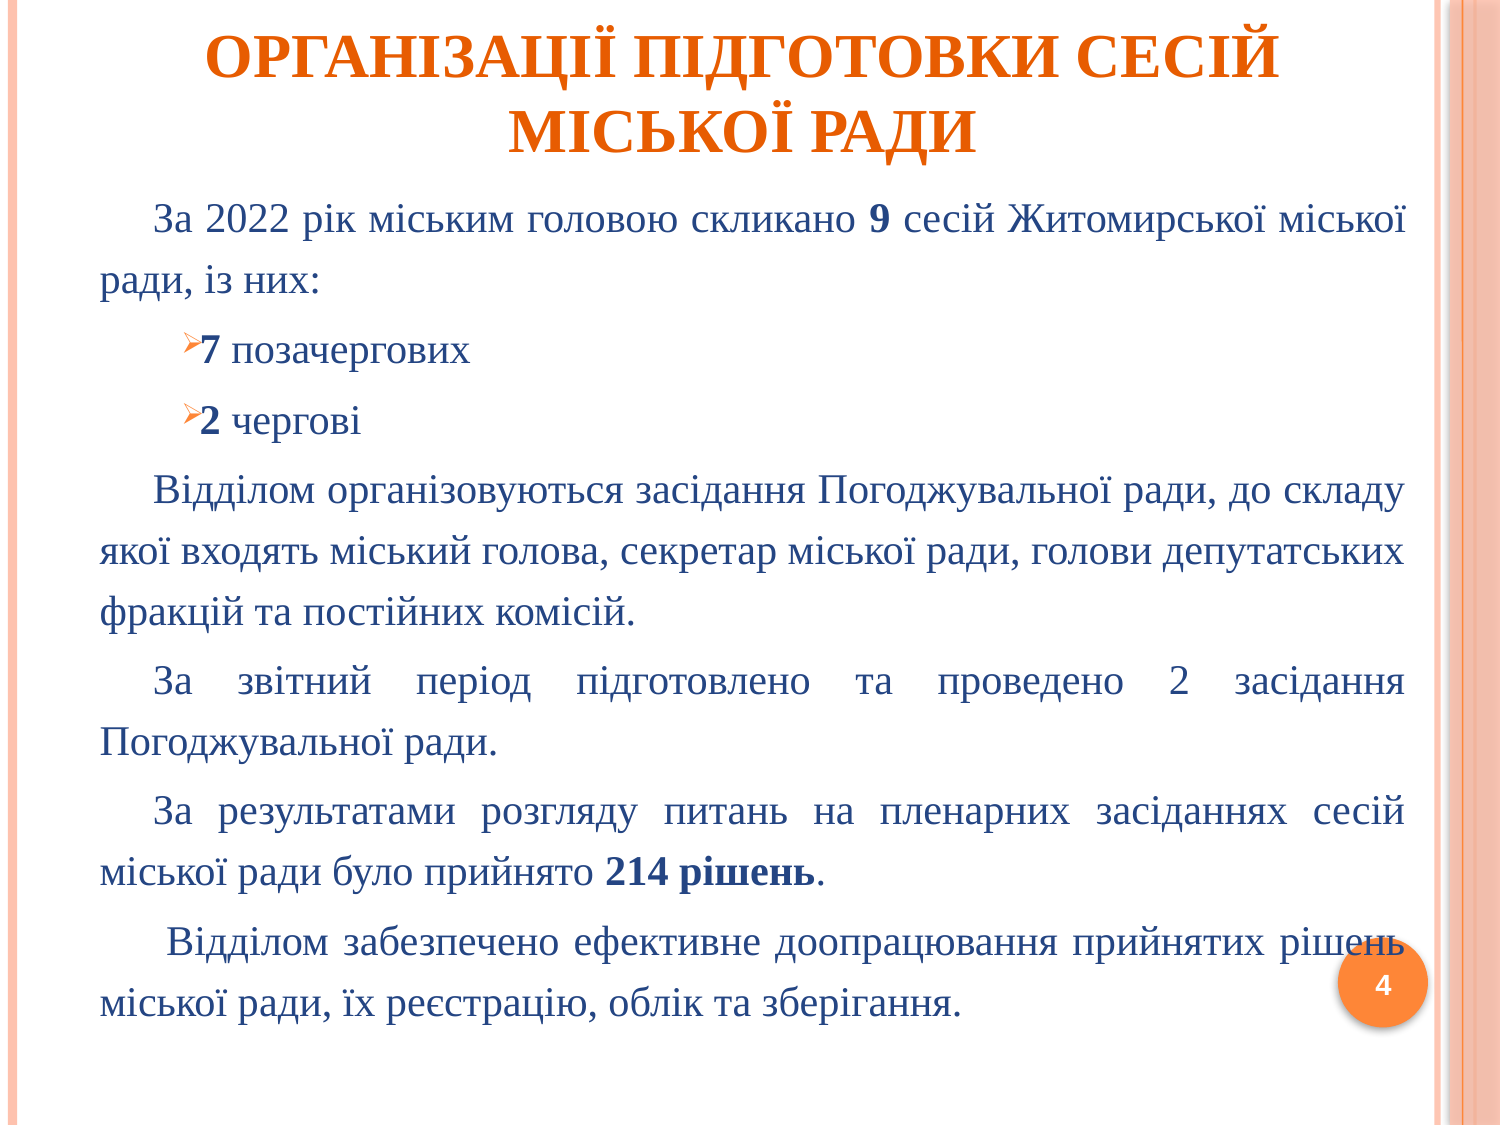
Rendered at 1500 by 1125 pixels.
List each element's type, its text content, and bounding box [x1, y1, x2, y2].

list За 2022 рік міським головою скликано 9 сесій Житомирської міської ради, із них: 7 позачергових 2 чергові Відділом організовуються засідання Погоджувальної ради, до складу якої входять міський голова, секретар міської ради, голови депутатських фракцій та постійних комісій. За звітний період підготовлено та проведено 2 засідання Погоджувальної ради. За результатами розгляду питань на пленарних засіданнях сесій міської ради було прийнято 214 рішень. Відділом забезпечено ефективне доопрацювання прийнятих рішень міської ради, їх реєстрацію, облік та зберігання. [84, 172, 1422, 1035]
title організації підготовки сесій міської ради [75, 45, 1412, 173]
slide_number 4 [1333, 940, 1434, 1027]
